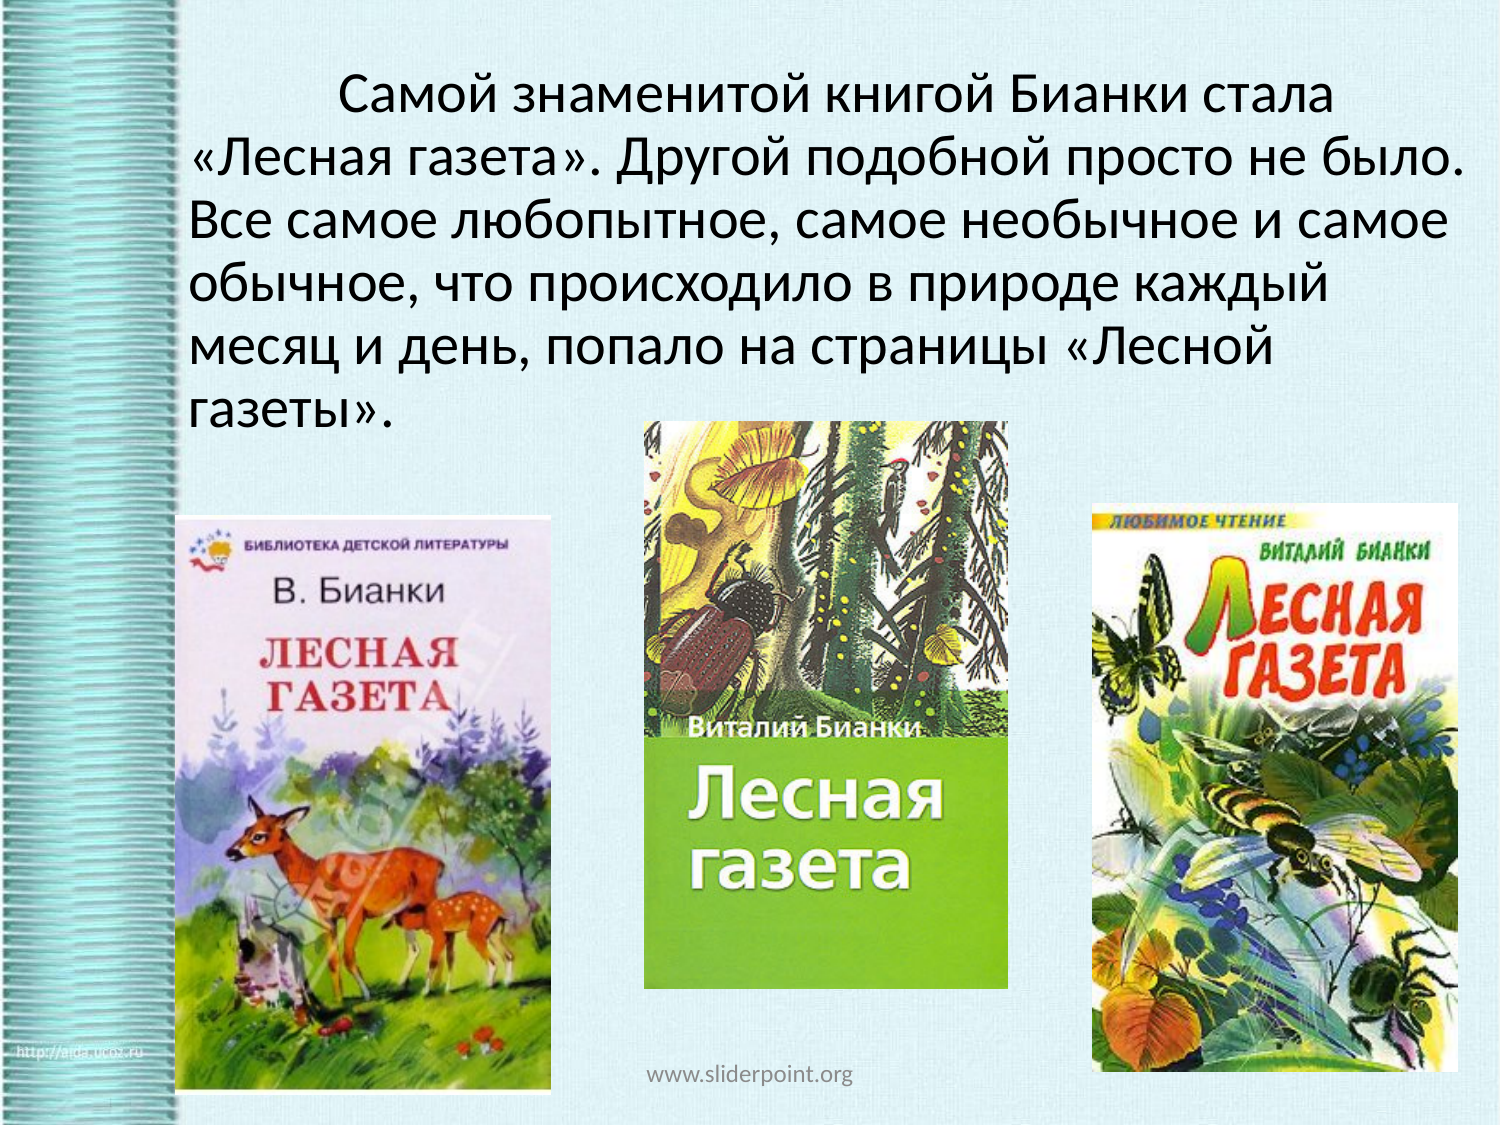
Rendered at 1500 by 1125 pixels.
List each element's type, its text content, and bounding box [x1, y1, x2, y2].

text_box Самой знаменитой книгой Бианки стала «Лесная газета». Другой подобной просто не было. Все самое любопытное, самое необычное и самое обычное, что происходило в природе каждый месяц и день, попало на страницы «Лесной газеты». [117, 54, 1500, 480]
footer www.sliderpoint.org [548, 1042, 988, 1103]
picture [0, 0, 1500, 1125]
